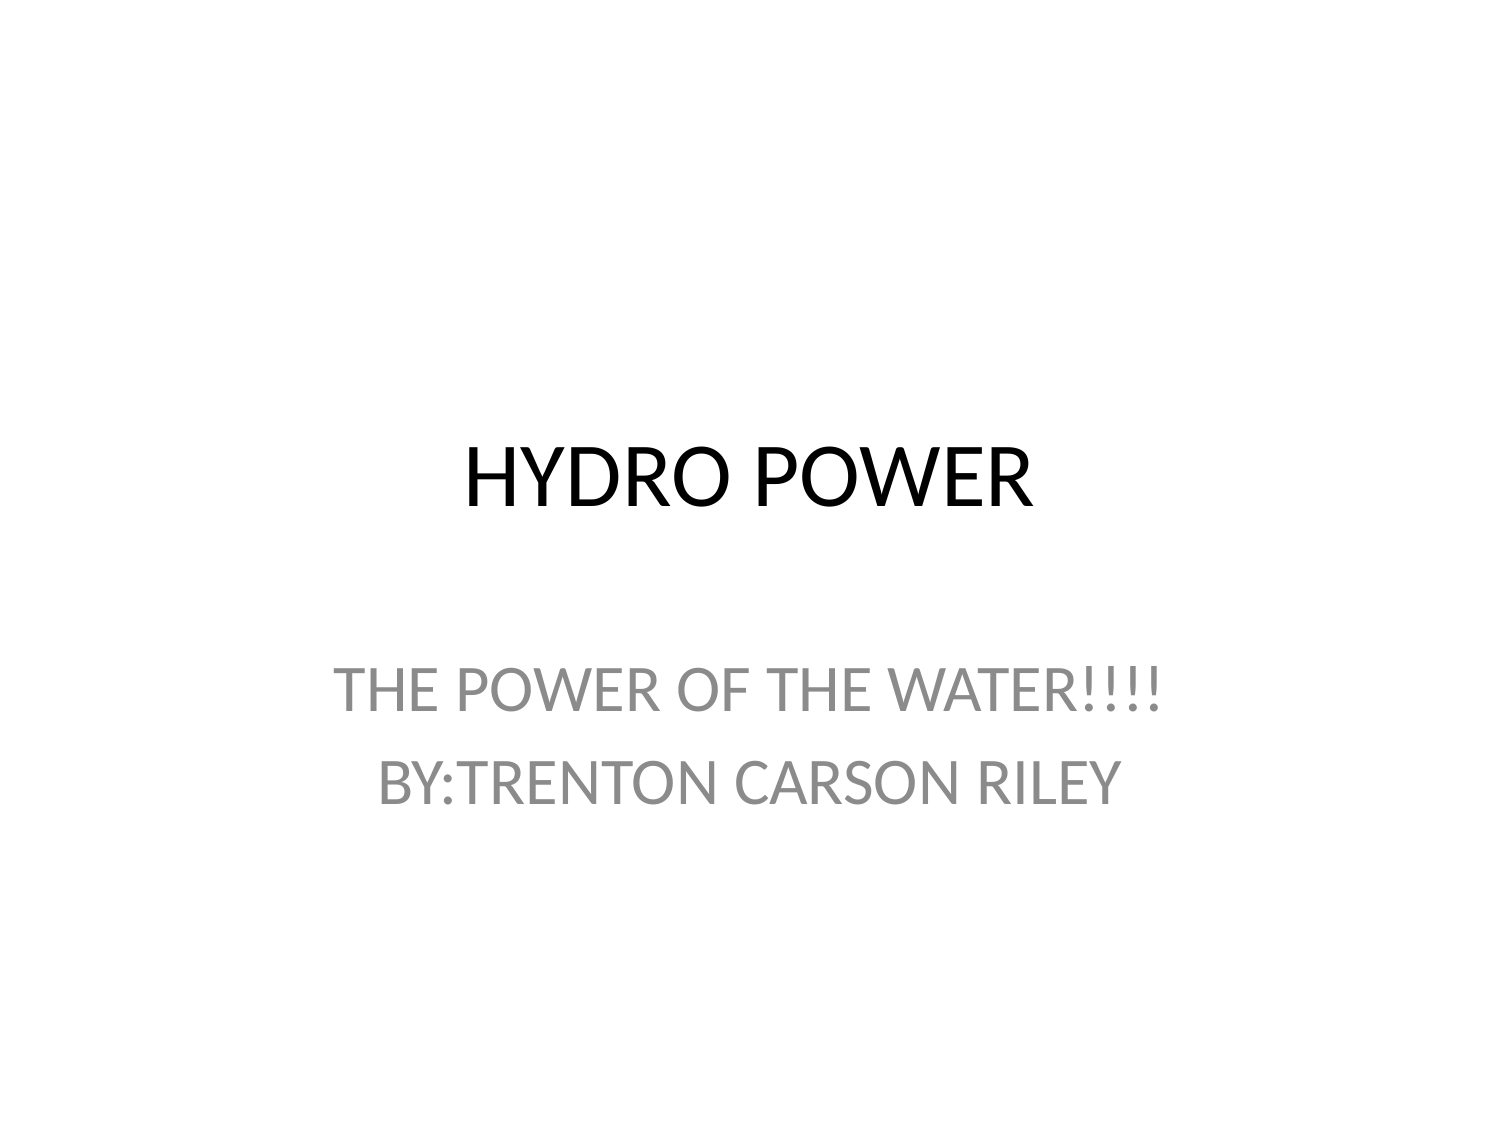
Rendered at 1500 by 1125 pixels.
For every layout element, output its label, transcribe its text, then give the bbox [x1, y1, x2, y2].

title HYDRO POWER [112, 349, 1388, 591]
subtitle THE POWER OF THE WATER!!!! BY:TRENTON CARSON RILEY [225, 637, 1275, 925]
